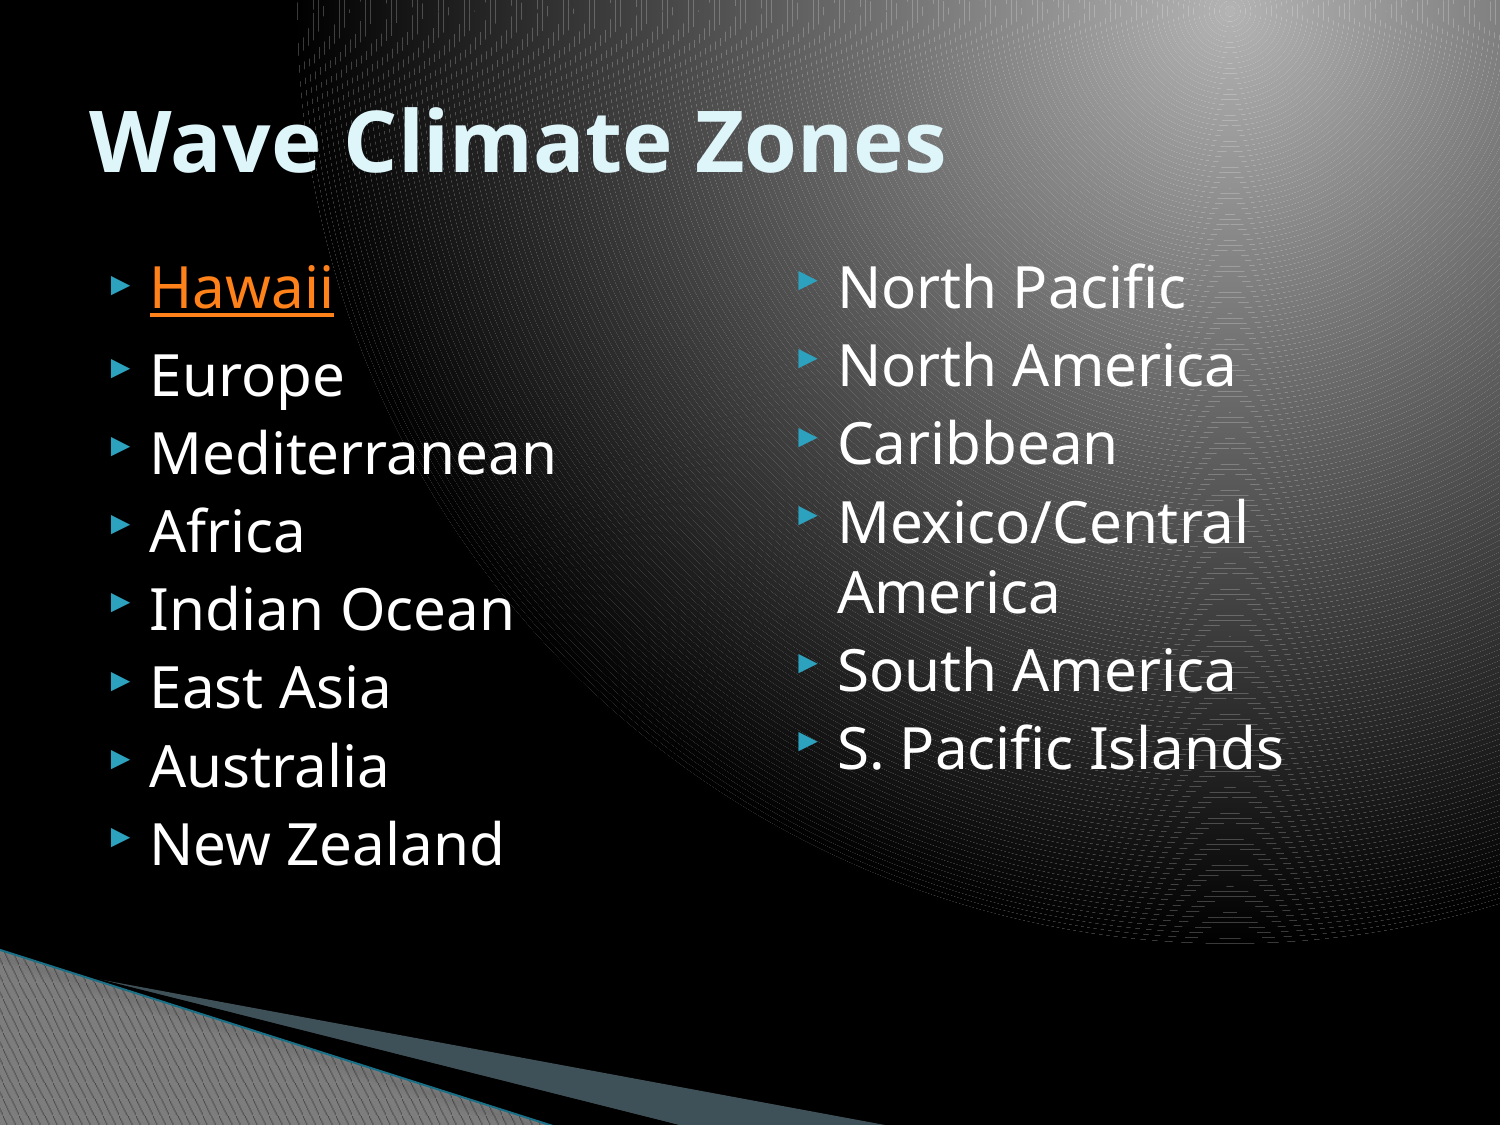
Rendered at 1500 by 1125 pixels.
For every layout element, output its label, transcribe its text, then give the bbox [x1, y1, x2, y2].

list Hawaii Europe Mediterranean Africa Indian Ocean East Asia Australia New Zealand [75, 243, 738, 986]
list North Pacific North America Caribbean Mexico/Central America South America S. Pacific Islands [762, 243, 1425, 986]
picture [0, 952, 543, 1125]
title Wave Climate Zones [75, 45, 1425, 233]
